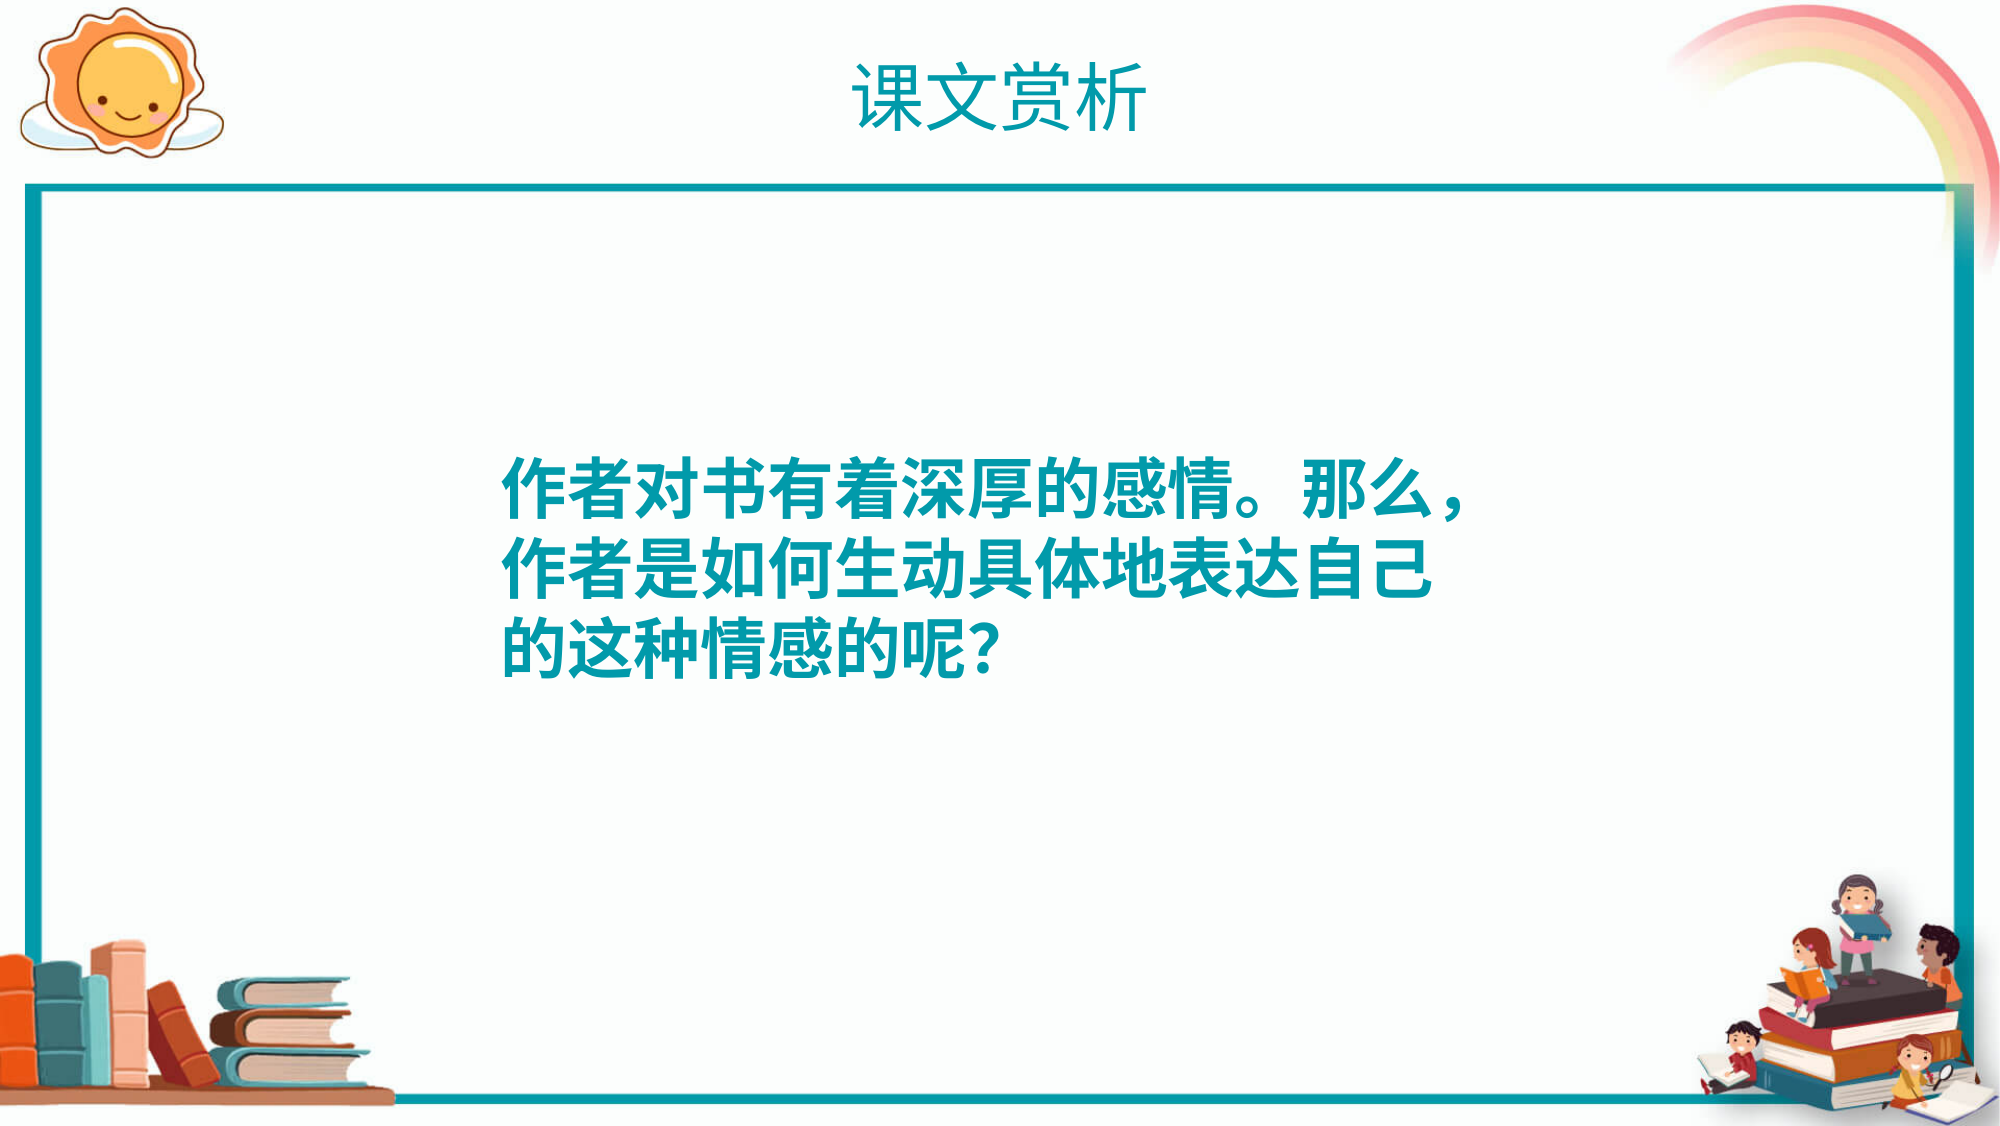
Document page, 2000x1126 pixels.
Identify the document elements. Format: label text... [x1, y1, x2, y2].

text_box 作者对书有着深厚的感情。那么，作者是如何生动具体地表达自己的这种情感的呢？ [485, 439, 1464, 695]
picture [0, 0, 2000, 1126]
text_box 课文赏析 [732, 49, 1267, 140]
